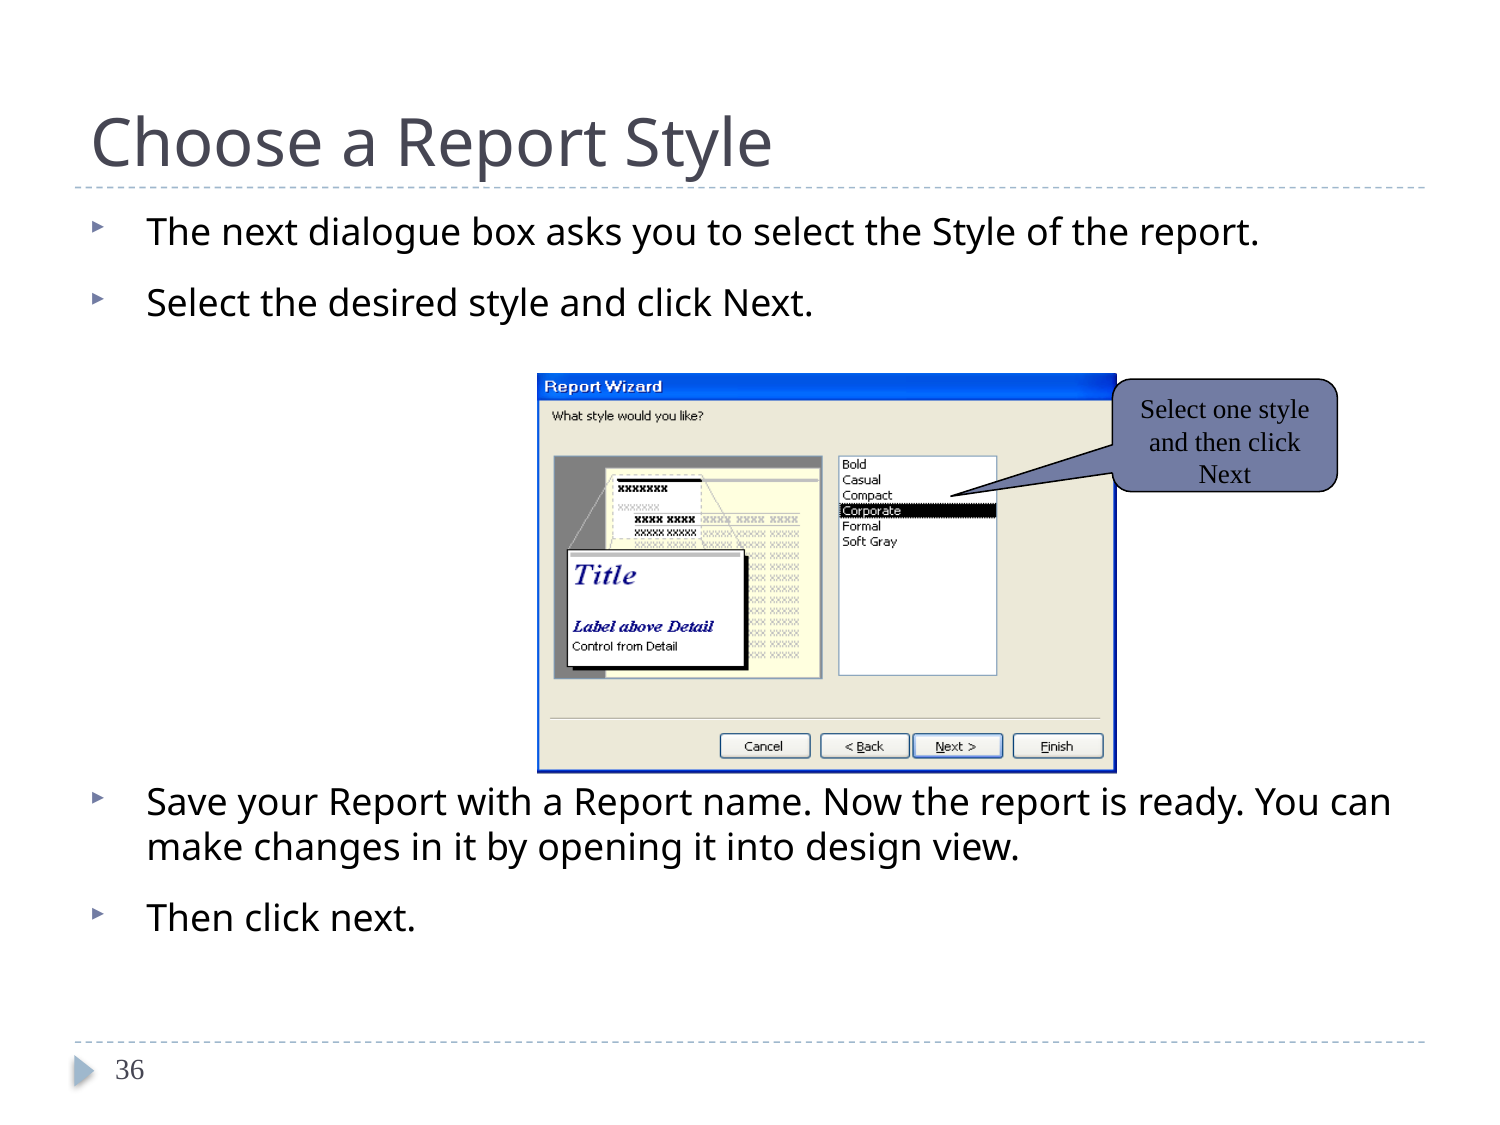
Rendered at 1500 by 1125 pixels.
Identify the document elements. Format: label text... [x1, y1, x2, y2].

title Choose a Report Style [74, 24, 1426, 188]
picture [537, 373, 1117, 774]
list The next dialogue box asks you to select the Style of the report. Select the desired style and click Next. Save your Report with a Report name. Now the report is ready. You can make changes in it by opening it into design view. Then click next. [74, 199, 1426, 1011]
slide_number 36 [100, 1042, 426, 1103]
text_box Select one style and then click Next [1122, 379, 1338, 492]
